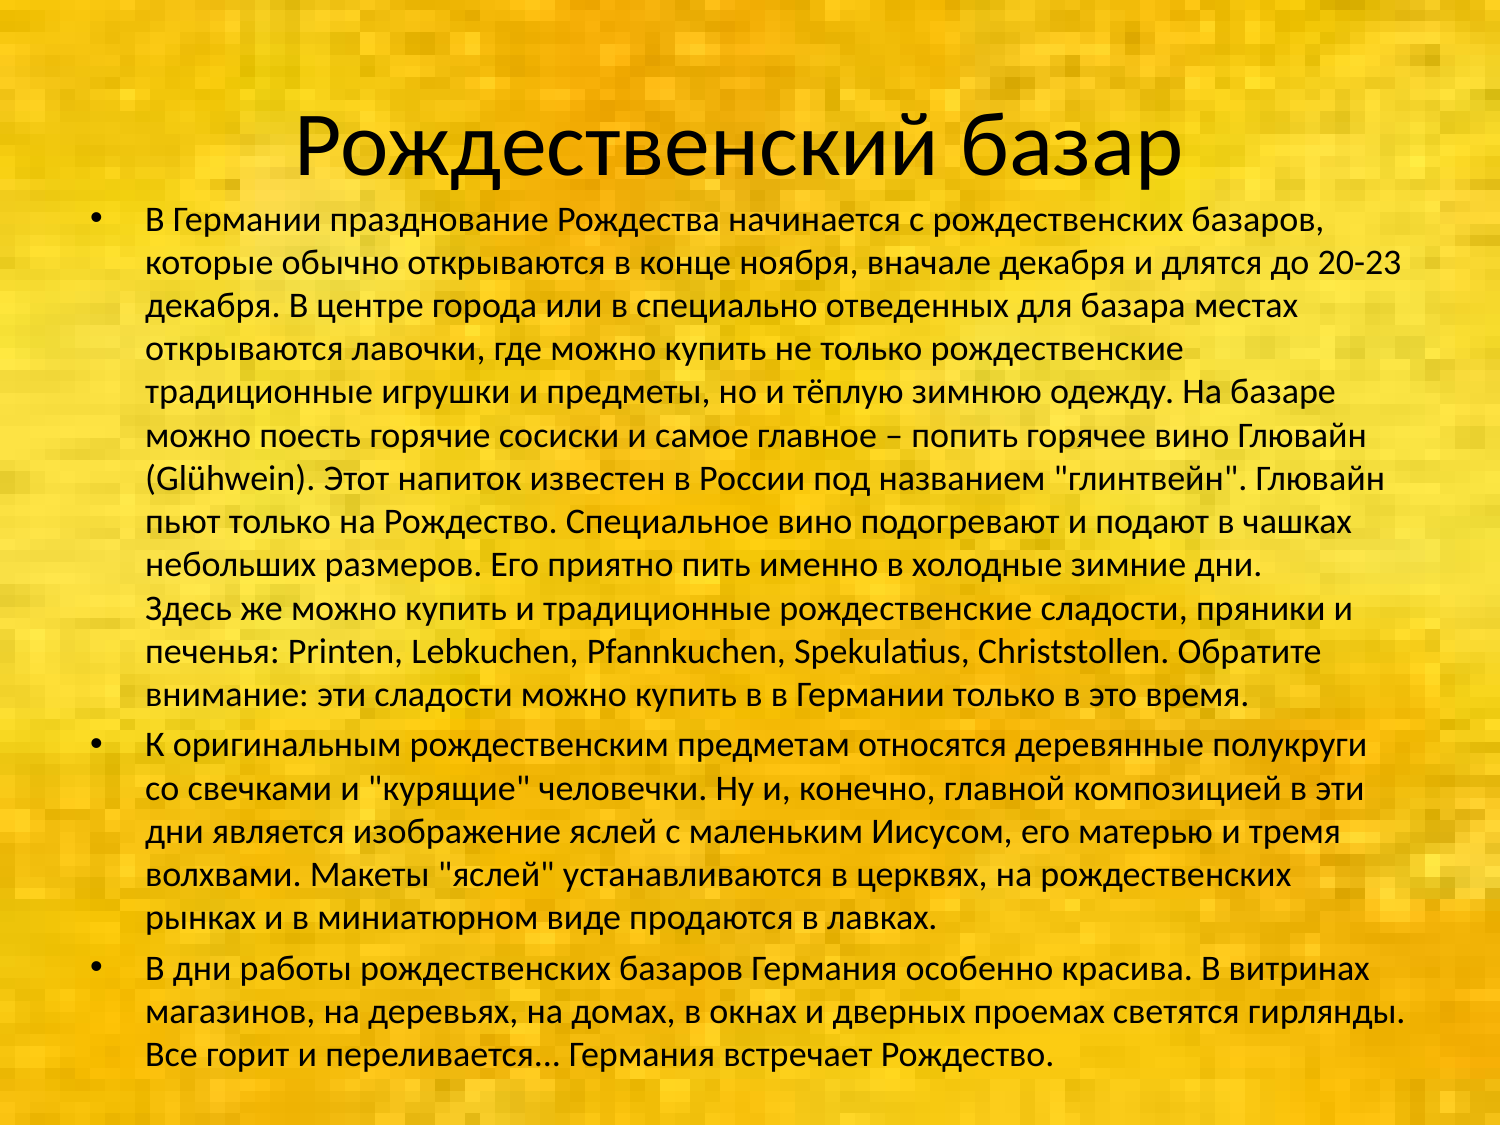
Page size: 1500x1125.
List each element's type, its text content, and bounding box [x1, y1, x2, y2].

picture [0, 0, 1500, 1125]
list В Германии празднование Рождества начинается с рождественских базаров, которые обычно открываются в конце ноября, вначале декабря и длятся до 20-23 декабря. В центре города или в специально отведенных для базара местах открываются лавочки, где можно купить не только рождественские традиционные игрушки и предметы, но и тёплую зимнюю одежду. На базаре можно поесть горячие сосиски и самое главное – попить горячее вино Глювайн (Glühwein). Этот напиток известен в России под названием "глинтвейн". Глювайн пьют только на Рождество. Специальное вино подогревают и подают в чашках небольших размеров. Его приятно пить именно в холодные зимние дни. Здесь же можно купить и традиционные рождественские сладости, пряники и печенья: Printen, Lebkuchen, Pfannkuchen, Spekulatius, Christstollen. Обратите внимание: эти сладости можно купить в в Германии только в это время. К оригинальным рождественским предметам относятся деревянные полукруги со свечками и "курящие" человечки. Ну и, конечно, главной композицией в эти дни является изображение яслей с маленьким Иисусом, его матерью и тремя волхвами. Макеты "яслей" устанавливаются в церквях, на рождественских рынках и в миниатюрном виде продаются в лавках. В дни работы рождественских базаров Германия особенно красива. В витринах магазинов, на деревьях, на домах, в окнах и дверных проемах светятся гирлянды. Все горит и переливается... Германия встречает Рождество. [75, 187, 1425, 1125]
title Рождественский базар [75, 45, 1425, 187]
